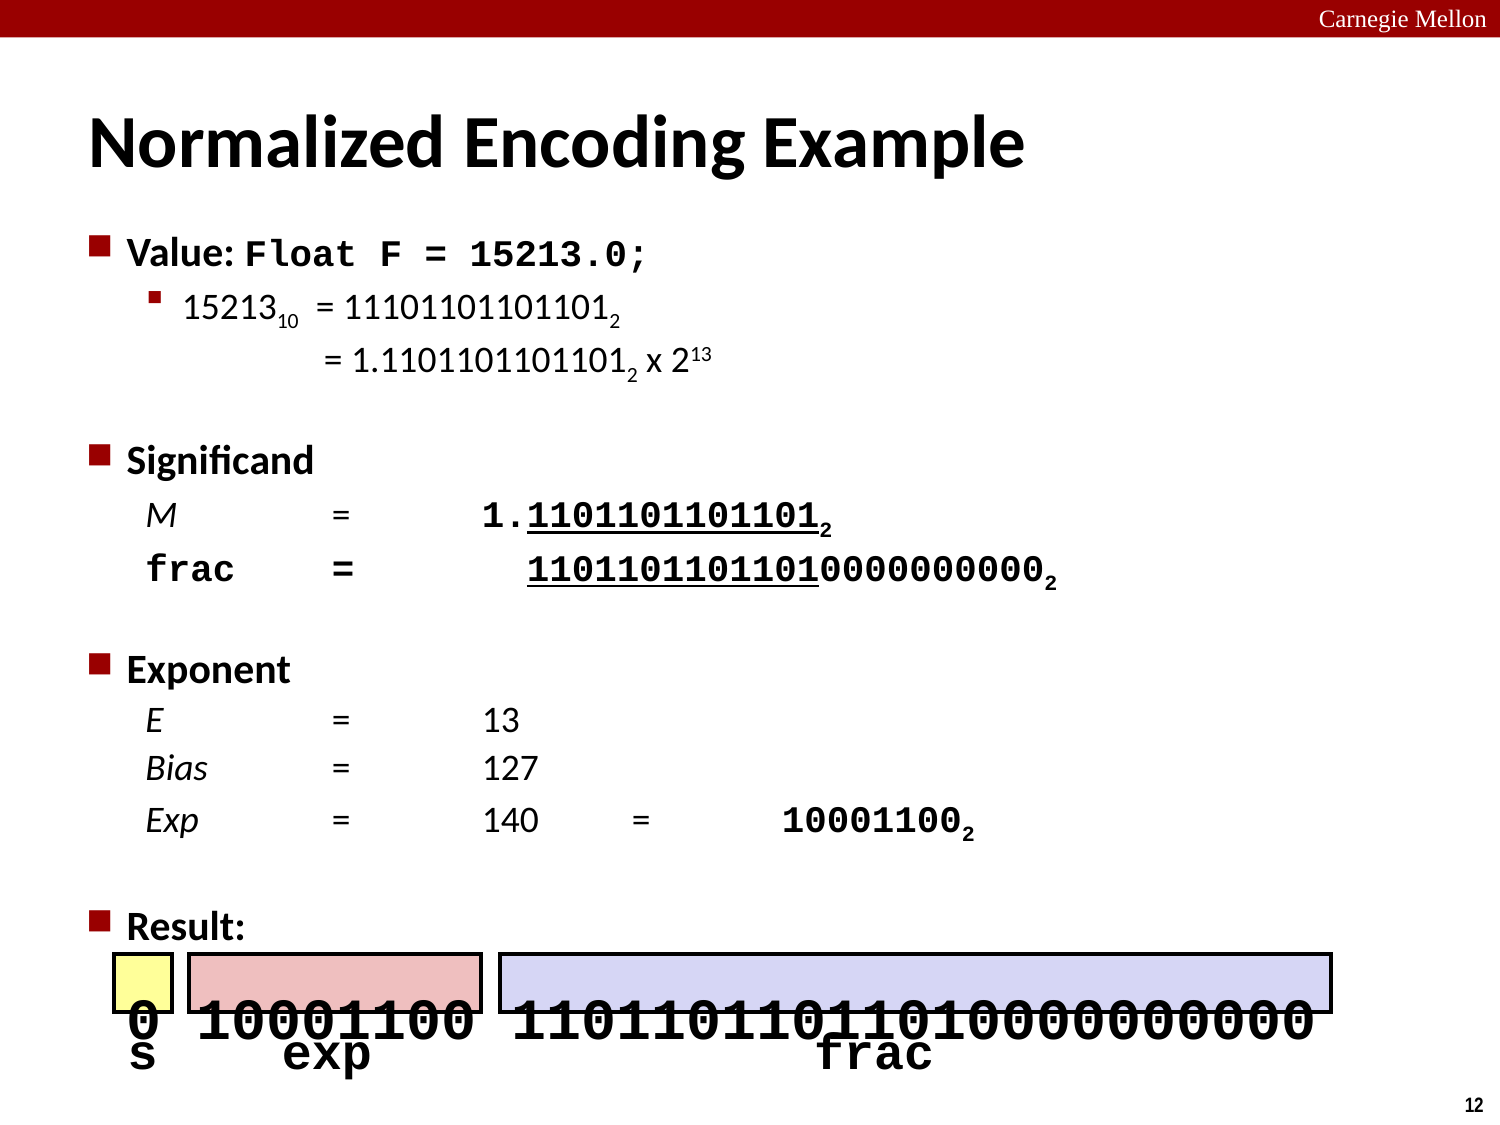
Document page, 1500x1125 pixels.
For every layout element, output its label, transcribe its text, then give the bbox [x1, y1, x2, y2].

text_box frac [799, 1012, 950, 1088]
title Normalized Encoding Example [73, 90, 1283, 185]
text_box s [112, 1012, 173, 1088]
list Value: Float F = 15213.0; 1521310 = 111011011011012 = 1.11011011011012 x 213 Significand M = 1.11011011011012 frac = 110110110110100000000002 Exponent E = 13 Bias = 127 Exp = 140 = 100011002 Result: 0 10001100 11011011011010000000000 [74, 224, 1430, 1051]
text_box exp [266, 1012, 387, 1088]
